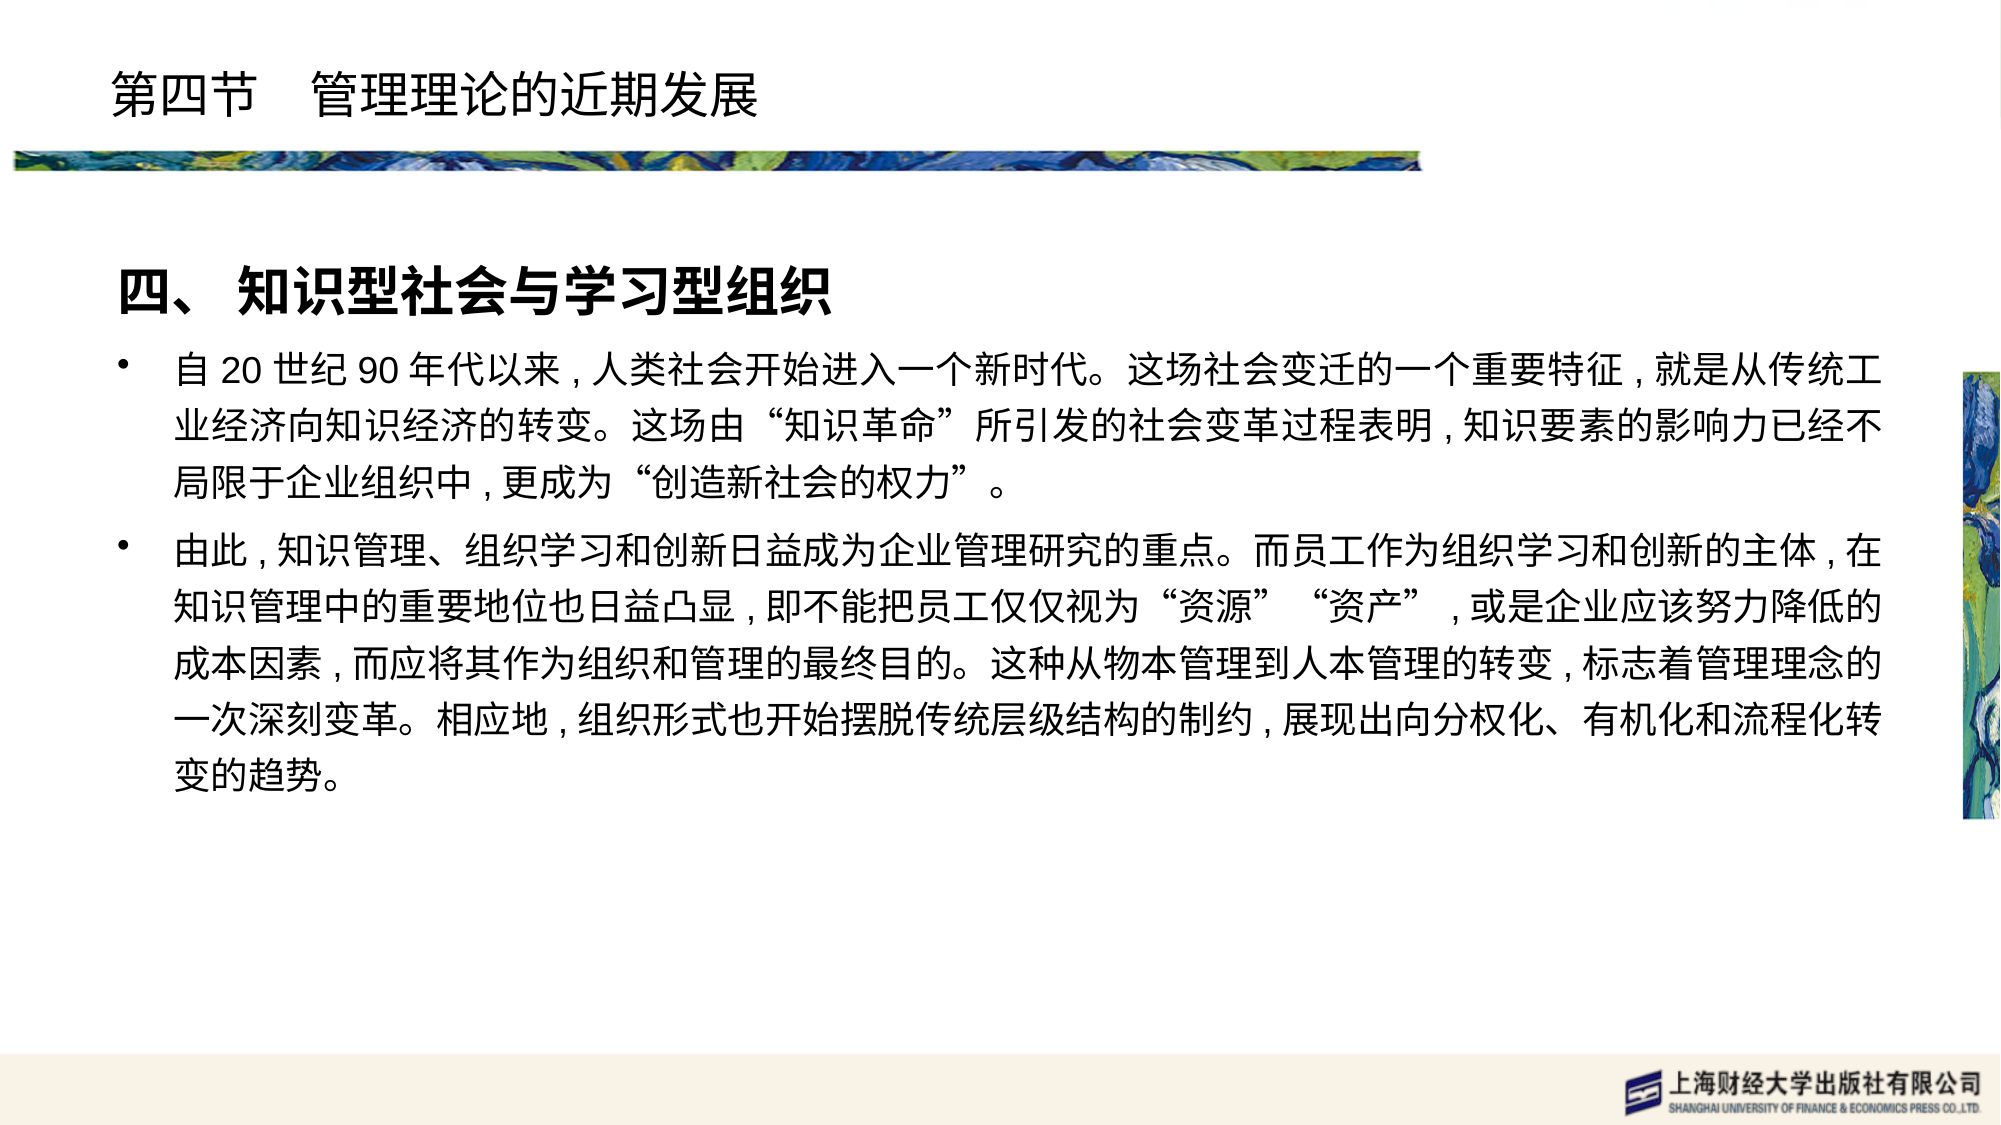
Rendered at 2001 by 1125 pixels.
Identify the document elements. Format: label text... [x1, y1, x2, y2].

title 第四节 管理理论的近期发展 [94, 42, 1451, 146]
list 四、 知识型社会与学习型组织 自20世纪90年代以来,人类社会开始进入一个新时代。这场社会变迁的一个重要特征,就是从传统工业经济向知识经济的转变。这场由“知识革命”所引发的社会变革过程表明,知识要素的影响力已经不局限于企业组织中,更成为“创造新社会的权力”。 由此,知识管理、组织学习和创新日益成为企业管理研究的重点。而员工作为组织学习和创新的主体,在知识管理中的重要地位也日益凸显,即不能把员工仅仅视为“资源”“资产”,或是企业应该努力降低的成本因素,而应将其作为组织和管理的最终目的。这种从物本管理到人本管理的转变,标志着管理理念的一次深刻变革。相应地,组织形式也开始摆脱传统层级结构的制约,展现出向分权化、有机化和流程化转变的趋势。 [102, 233, 1898, 1032]
picture [0, 0, 2001, 1125]
